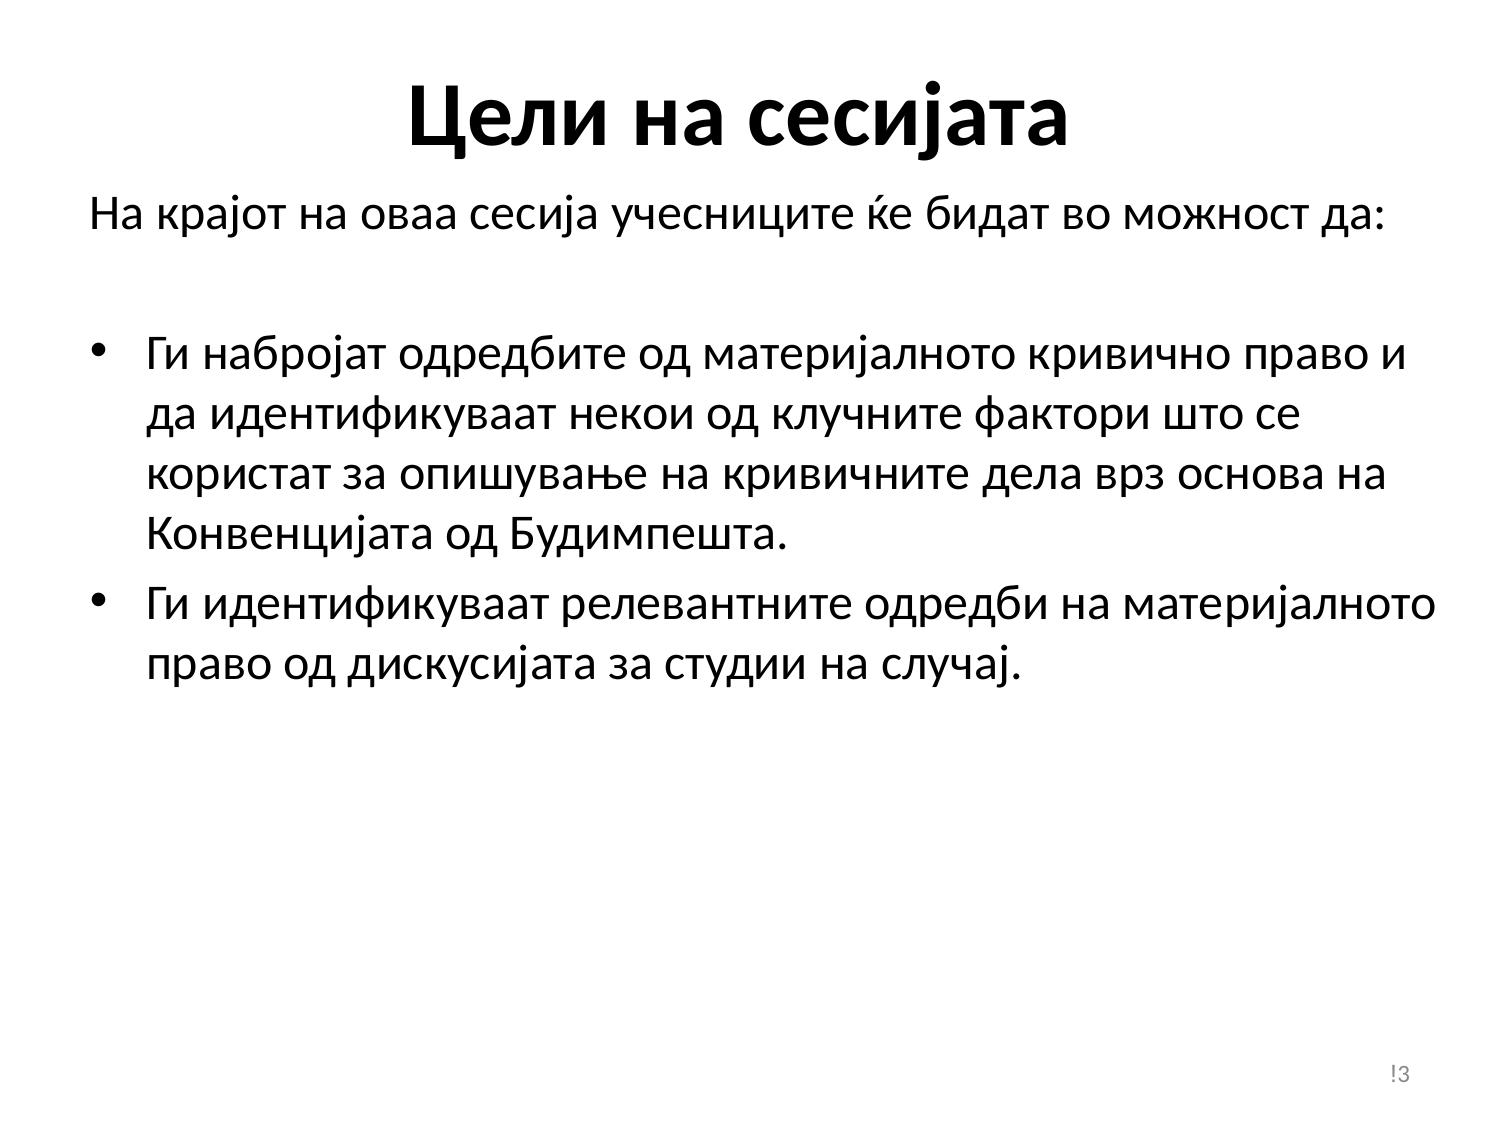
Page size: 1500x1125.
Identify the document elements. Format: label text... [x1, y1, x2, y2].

text_box На крајот на оваа сесија учесниците ќе бидат во можност да: Ги набројат одредбите од материјалното кривично право и да идентификуваат некои од клучните фактори што се користат за опишување на кривичните дела врз основа на Конвенцијата од Будимпешта. Ги идентификуваат релевантните одредби на материјалното право од дискусијата за студии на случај. [75, 171, 1472, 1048]
slide_number !3 [1074, 1042, 1425, 1103]
title Цели на сесијата [75, 45, 1425, 171]
